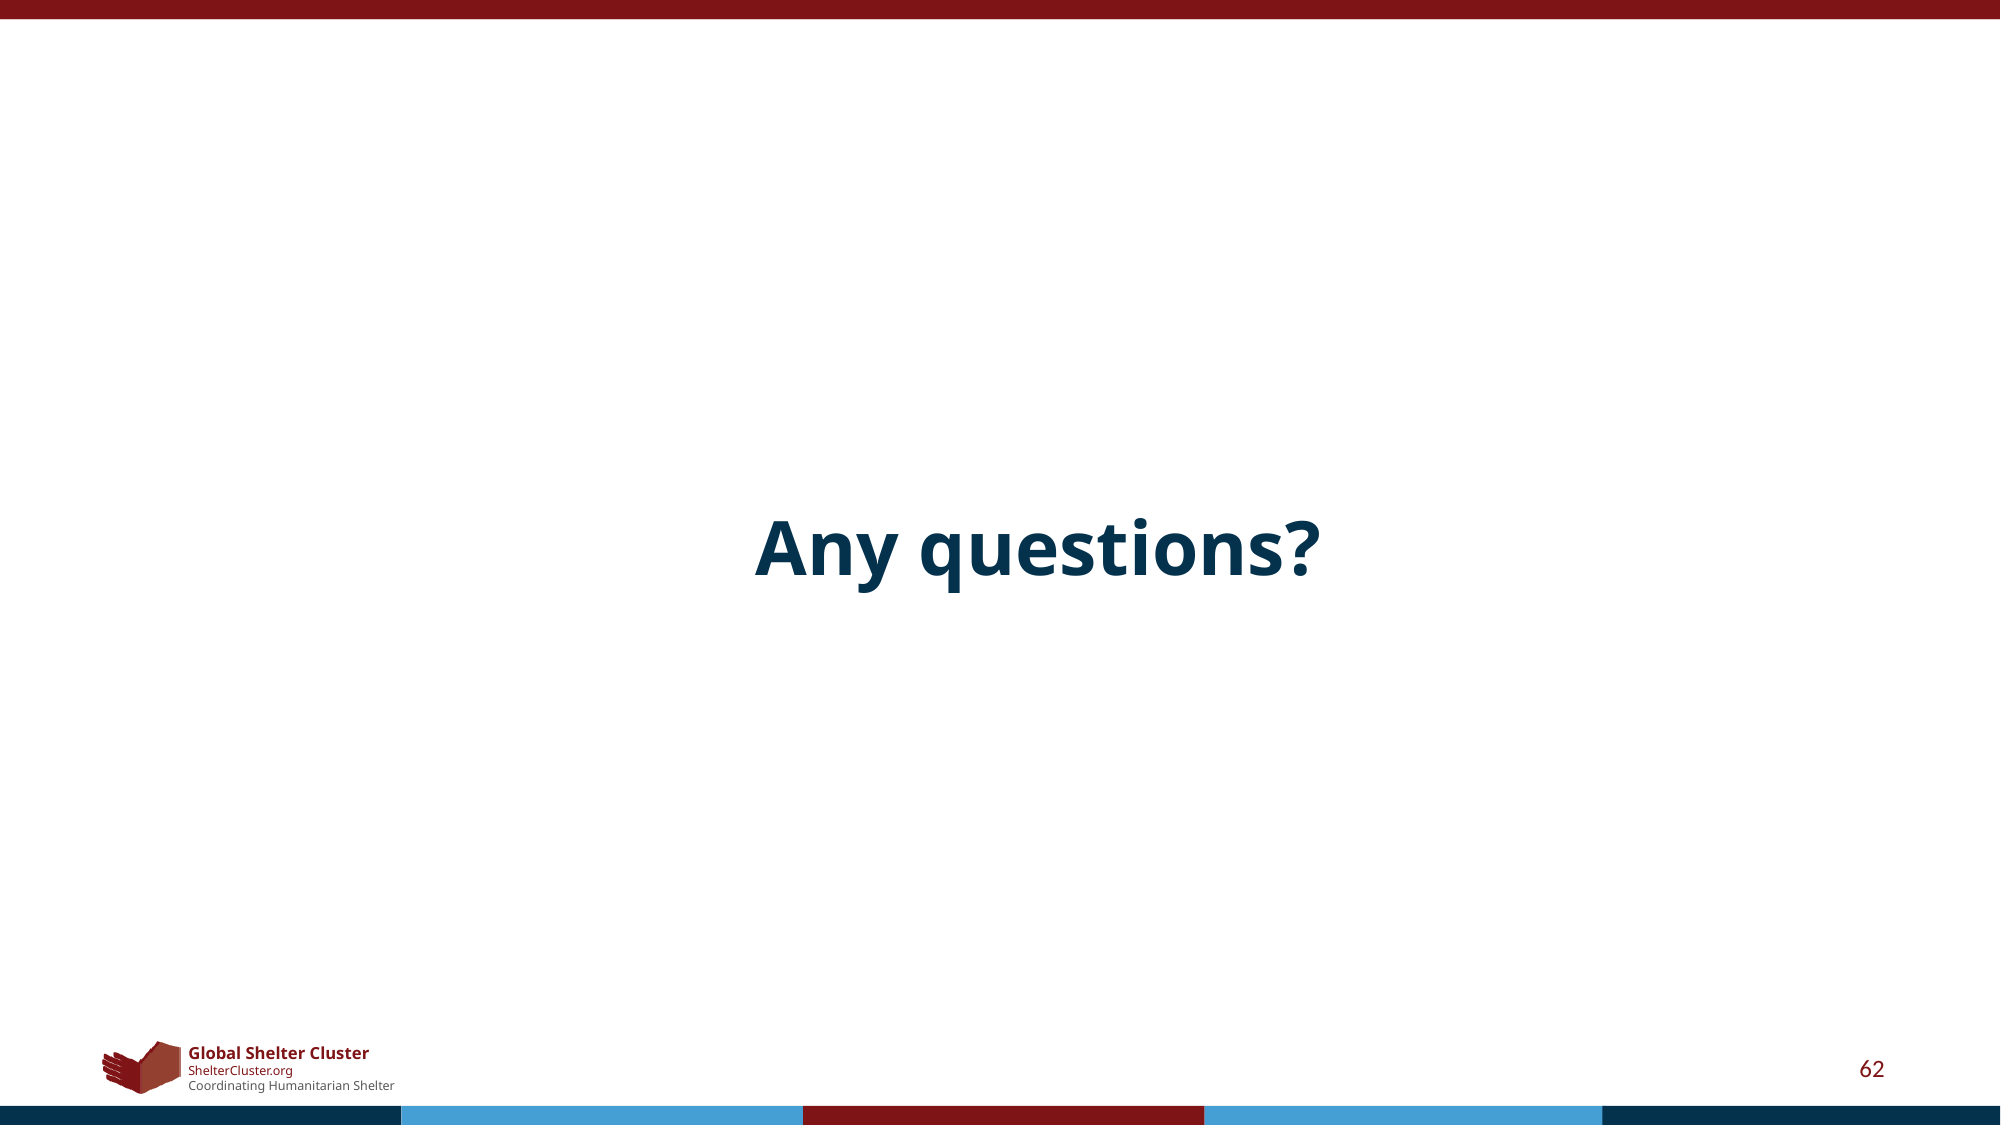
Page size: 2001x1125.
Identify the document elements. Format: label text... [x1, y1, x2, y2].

title Any questions? [138, 451, 1939, 640]
picture [102, 1041, 181, 1094]
slide_number 62 [1433, 1037, 1900, 1098]
